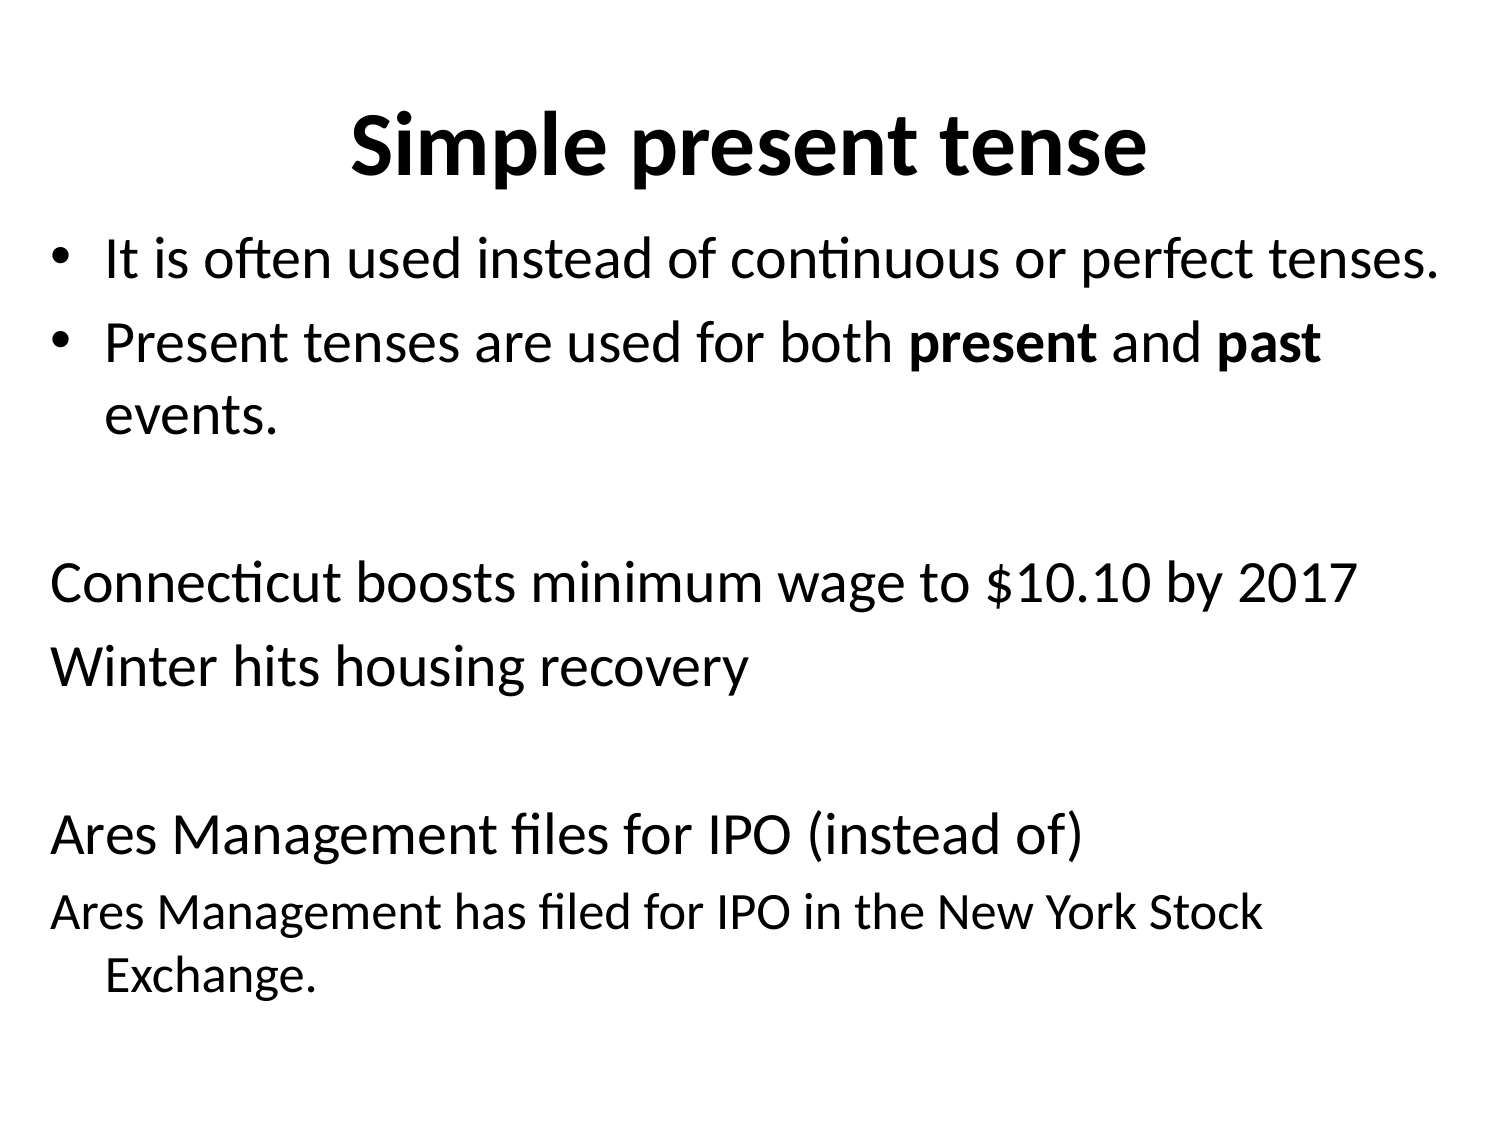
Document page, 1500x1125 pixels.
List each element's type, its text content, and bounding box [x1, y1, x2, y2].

list It is often used instead of continuous or perfect tenses. Present tenses are used for both present and past events. Connecticut boosts minimum wage to $10.10 by 2017 Winter hits housing recovery Ares Management files for IPO (instead of) Ares Management has filed for IPO in the New York Stock Exchange. [35, 210, 1465, 1043]
title Simple present tense [75, 45, 1425, 210]
